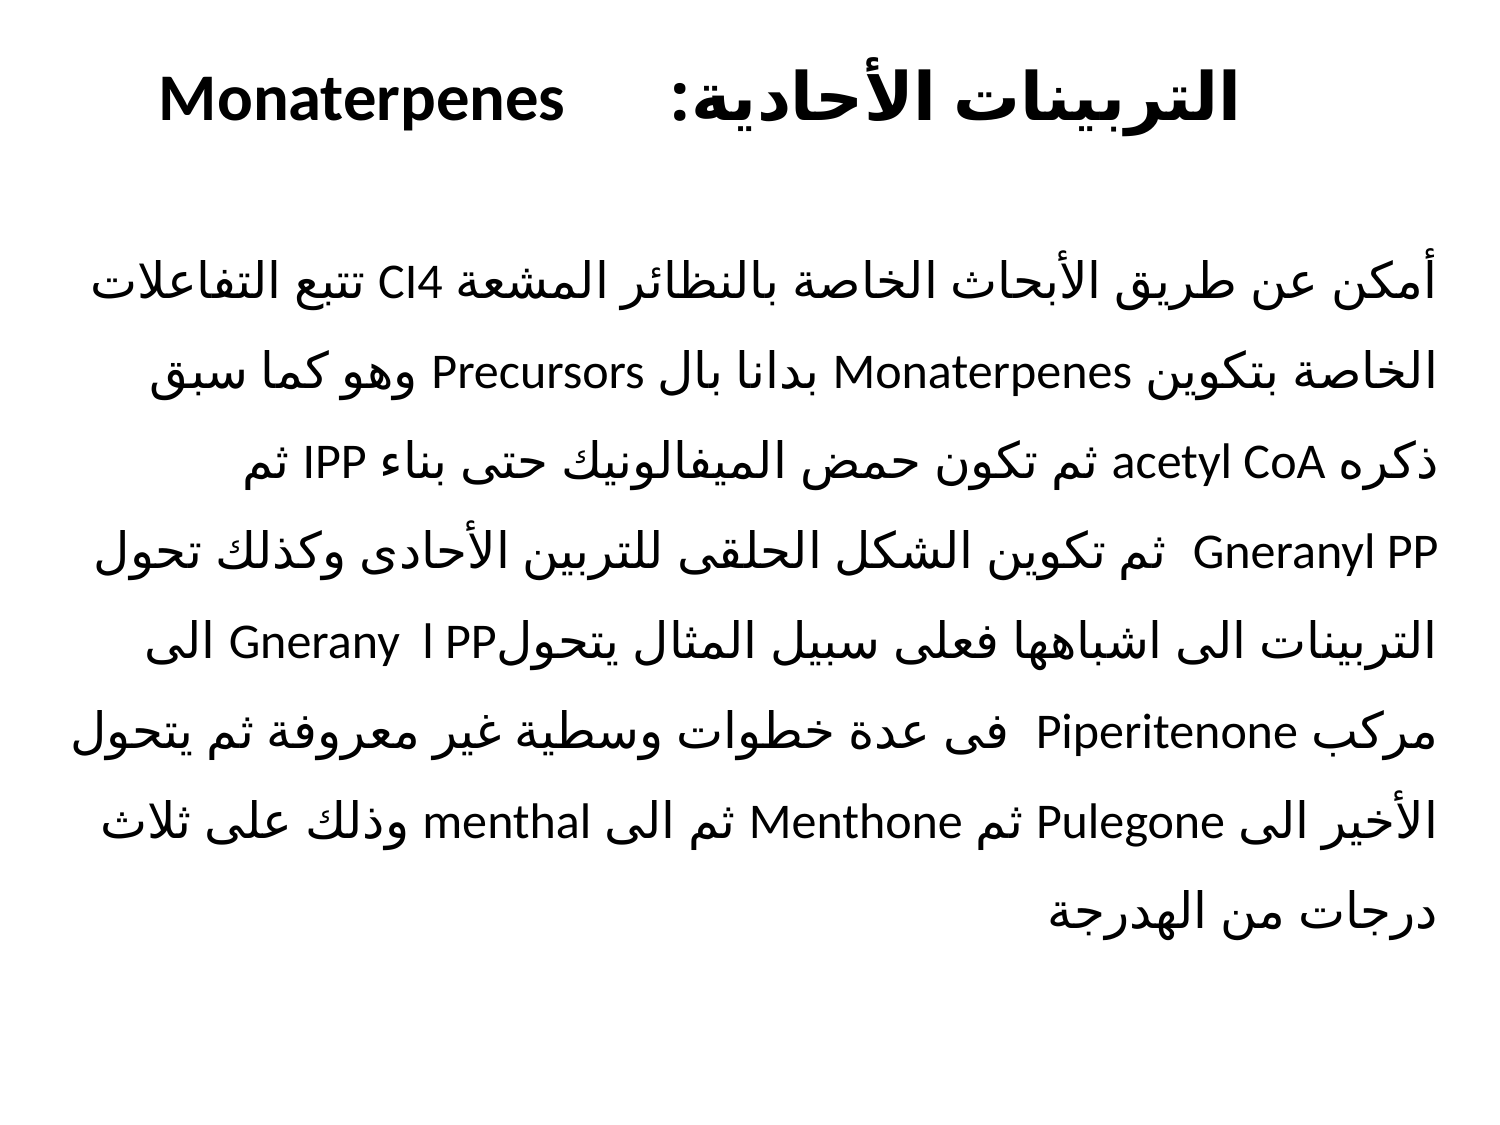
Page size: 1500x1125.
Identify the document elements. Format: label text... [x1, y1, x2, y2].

text_box التربينات الأحادية: Monaterpenes [144, 46, 1257, 142]
text_box أمكن عن طريق الأبحاث الخاصة بالنظائر المشعة CI4 تتبع التفاعلات الخاصة بتكوين Monaterpenes بدانا بال Precursors وهو كما سبق ذكره acetyl CoA ثم تكون حمض الميفالونيك حتى بناء IPP ثم Gneranyl PP ثم تكوين الشكل الحلقى للتربين الأحادى وكذلك تحول التربينات الى اشباهها فعلى سبيل المثال يتحولGnerany l PP الى مركب Piperitenone فى عدة خطوات وسطية غير معروفة ثم يتحول الأخير الى Pulegone ثم Menthone ثم الى menthal وذلك على ثلاث درجات من الهدرجة [35, 210, 1454, 946]
